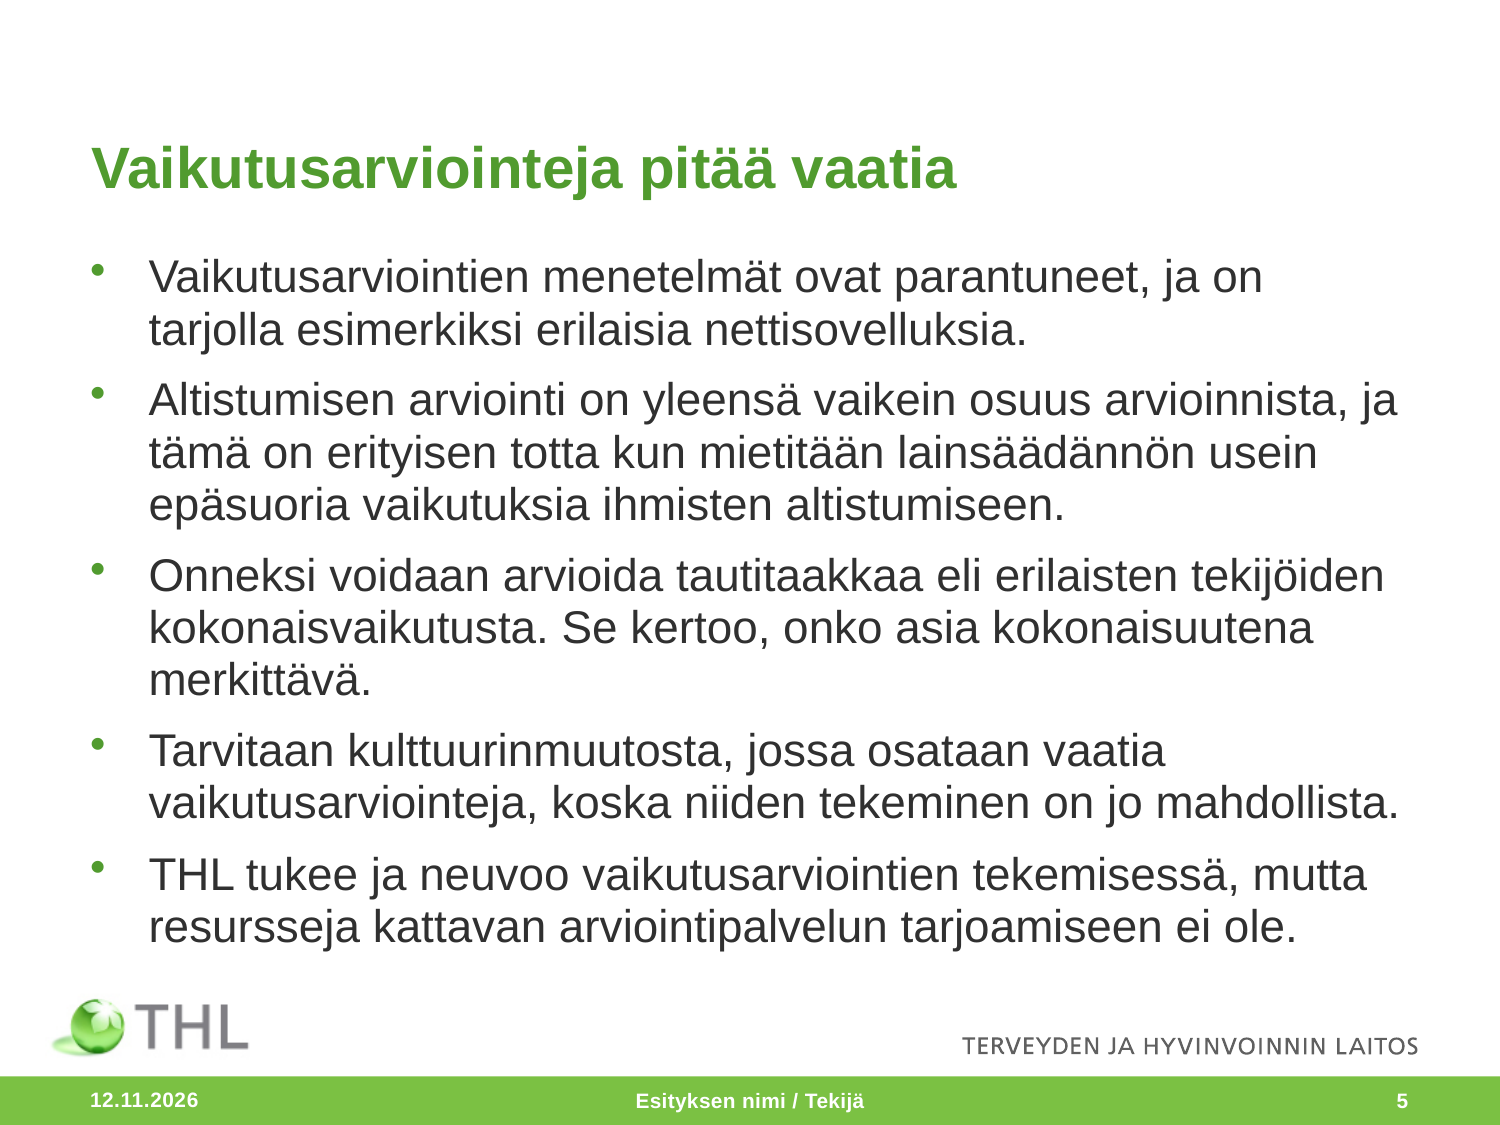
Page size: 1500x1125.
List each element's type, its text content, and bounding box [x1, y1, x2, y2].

footer Esityksen nimi / Tekijä [253, 1082, 1245, 1118]
picture [24, 983, 275, 1067]
title Vaikutusarviointeja pitää vaatia [76, 42, 1424, 209]
list Vaikutusarviointien menetelmät ovat parantuneet, ja on tarjolla esimerkiksi erilaisia nettisovelluksia. Altistumisen arviointi on yleensä vaikein osuus arvioinnista, ja tämä on erityisen totta kun mietitään lainsäädännön usein epäsuoria vaikutuksia ihmisten altistumiseen. Onneksi voidaan arvioida tautitaakkaa eli erilaisten tekijöiden kokonaisvaikutusta. Se kertoo, onko asia kokonaisuutena merkittävä. Tarvitaan kulttuurinmuutosta, jossa osataan vaatia vaikutusarviointeja, koska niiden tekeminen on jo mahdollista. THL tukee ja neuvoo vaikutusarviointien tekemisessä, mutta resursseja kattavan arviointipalvelun tarjoamiseen ei ole. [74, 243, 1424, 965]
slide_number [74, 1080, 255, 1118]
slide_number 5 [1245, 1082, 1424, 1118]
